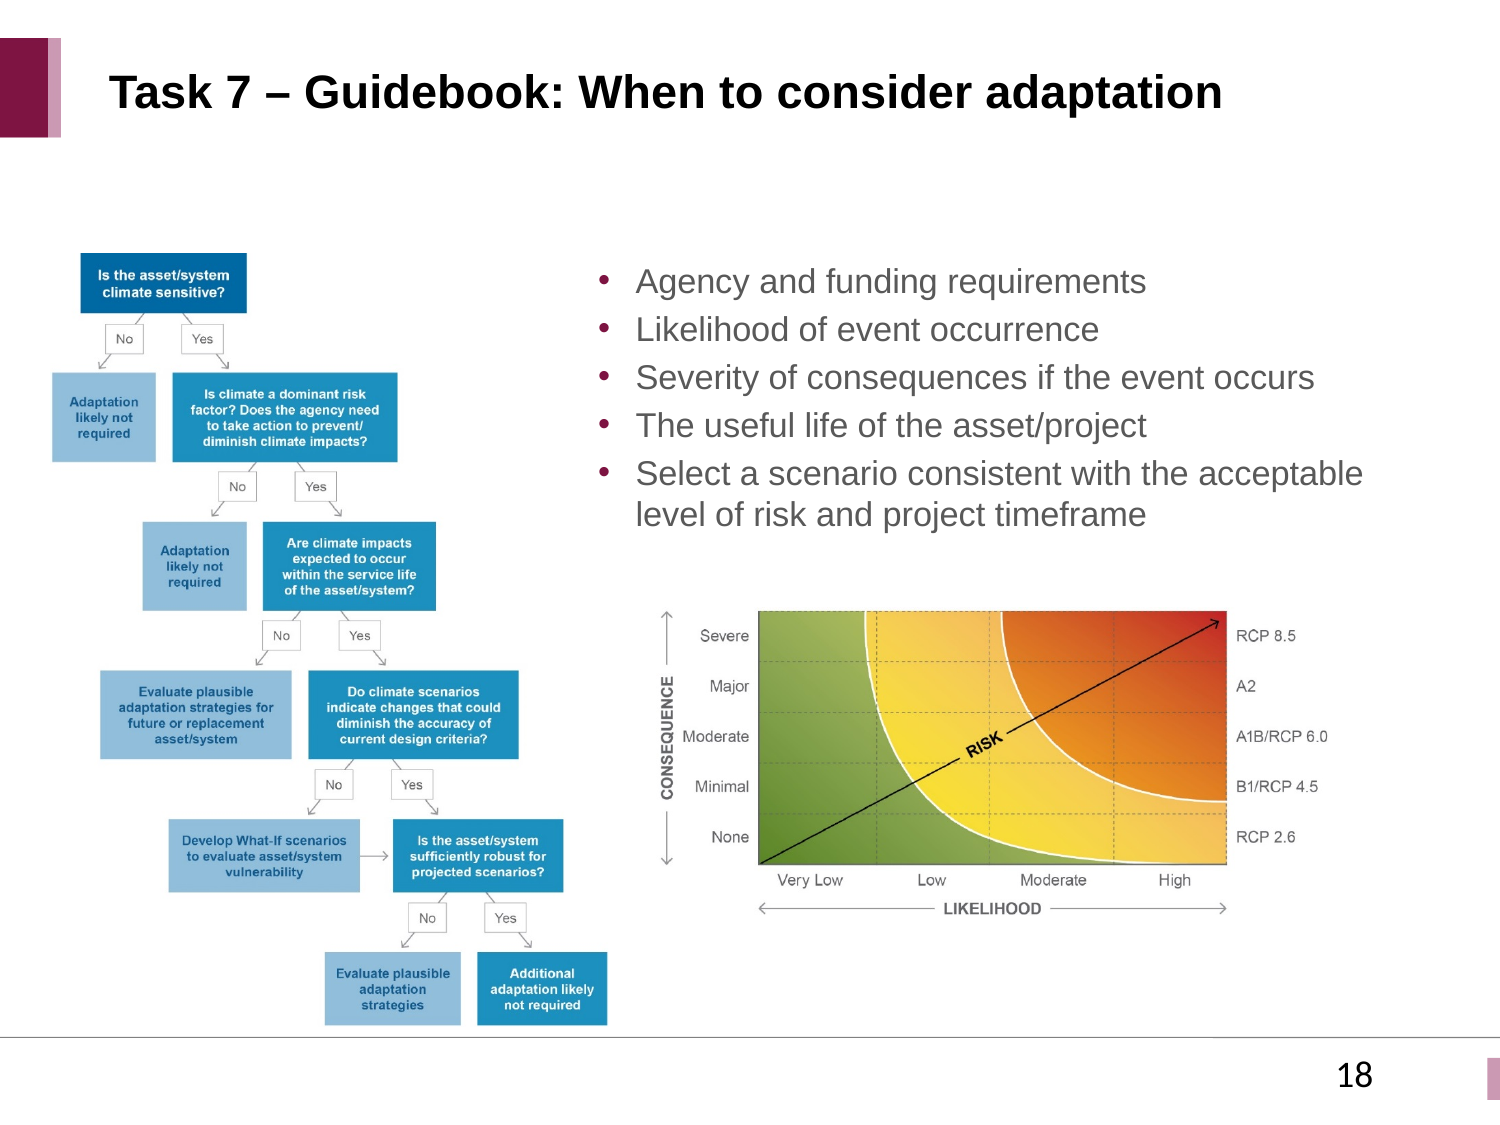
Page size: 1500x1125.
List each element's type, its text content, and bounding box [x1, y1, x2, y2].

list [50, 253, 610, 1027]
title Task 7 – Guidebook: When to consider adaptation [93, 49, 1473, 129]
slide_number 18 [1039, 1042, 1397, 1103]
picture [656, 607, 1330, 919]
picture [0, 37, 63, 138]
text_box Agency and funding requirements Likelihood of event occurrence Severity of consequences if the event occurs The useful life of the asset/project Select a scenario consistent with the acceptable level of risk and project timeframe [612, 253, 1435, 597]
